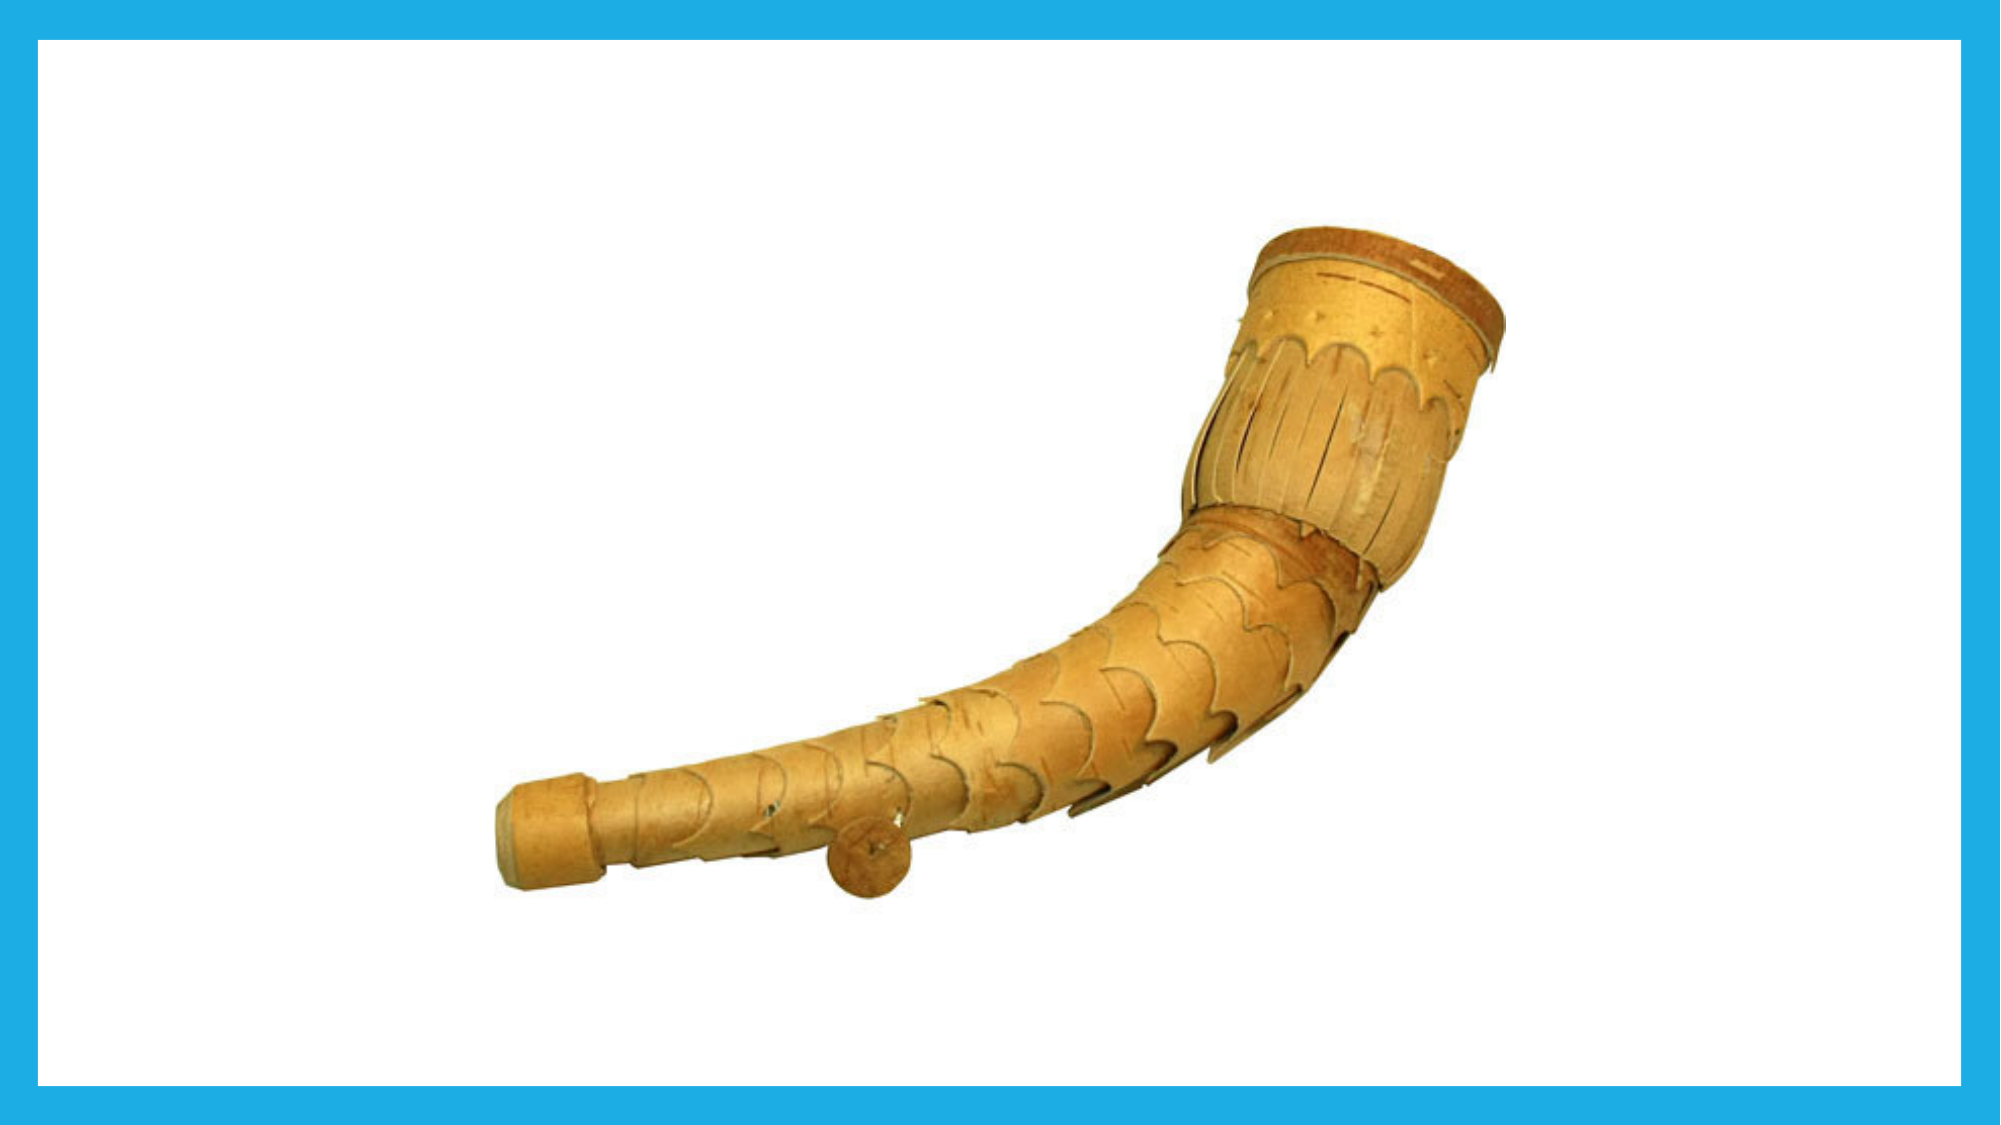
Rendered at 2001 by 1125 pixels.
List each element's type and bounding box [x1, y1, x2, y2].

picture [494, 56, 1506, 1068]
